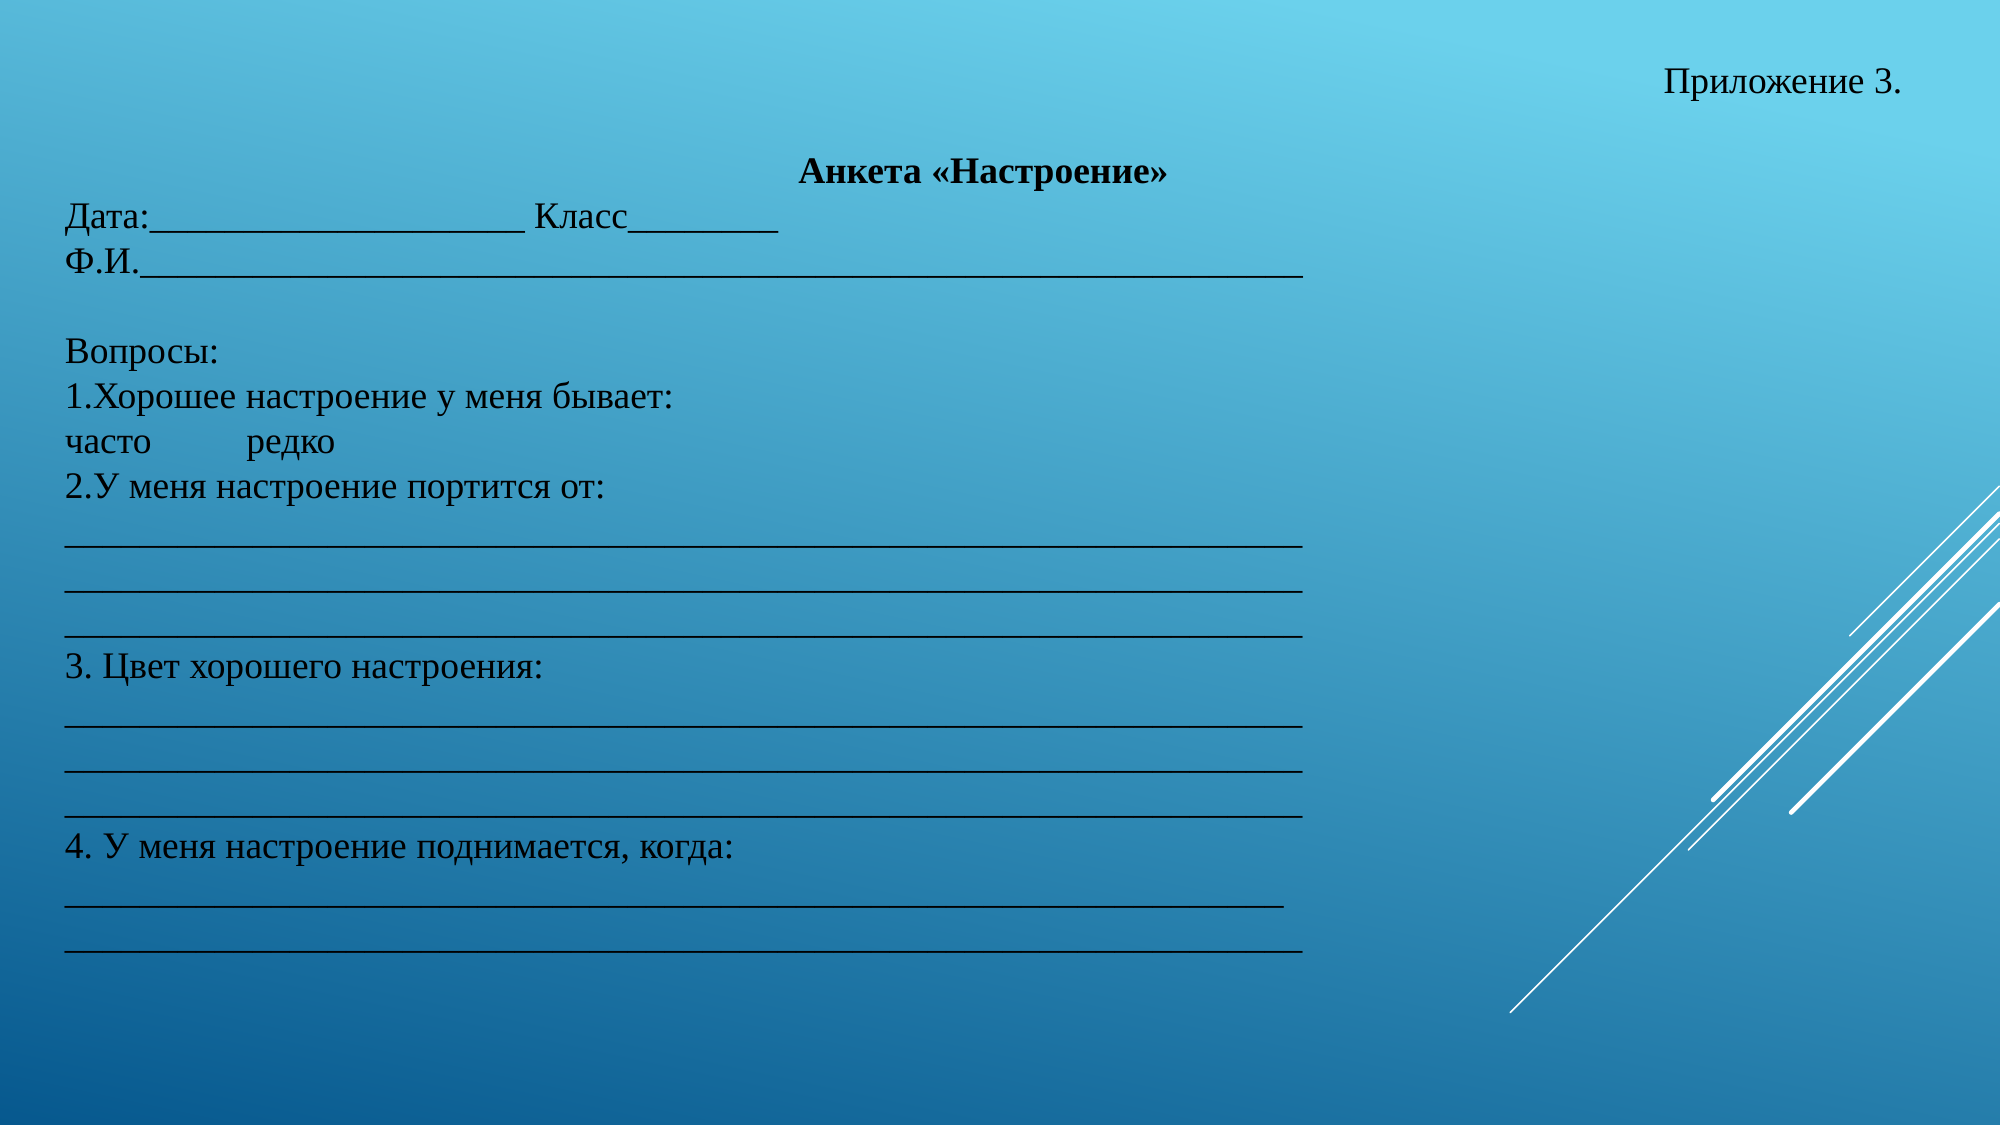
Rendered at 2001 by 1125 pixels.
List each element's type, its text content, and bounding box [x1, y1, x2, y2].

text_box Приложение 3. Анкета «Настроение» Дата:____________________ Класс________ Ф.И.______________________________________________________________ Вопросы: 1.Хорошее настроение у меня бывает: часто редко 2.У меня настроение портится от: __________________________________________________________________ __________________________________________________________________ __________________________________________________________________ 3. Цвет хорошего настроения: __________________________________________________________________ __________________________________________________________________ __________________________________________________________________ 4. У меня настроение поднимается, когда: _________________________________________________________________ __________________________________________________________________ [50, 48, 1918, 963]
